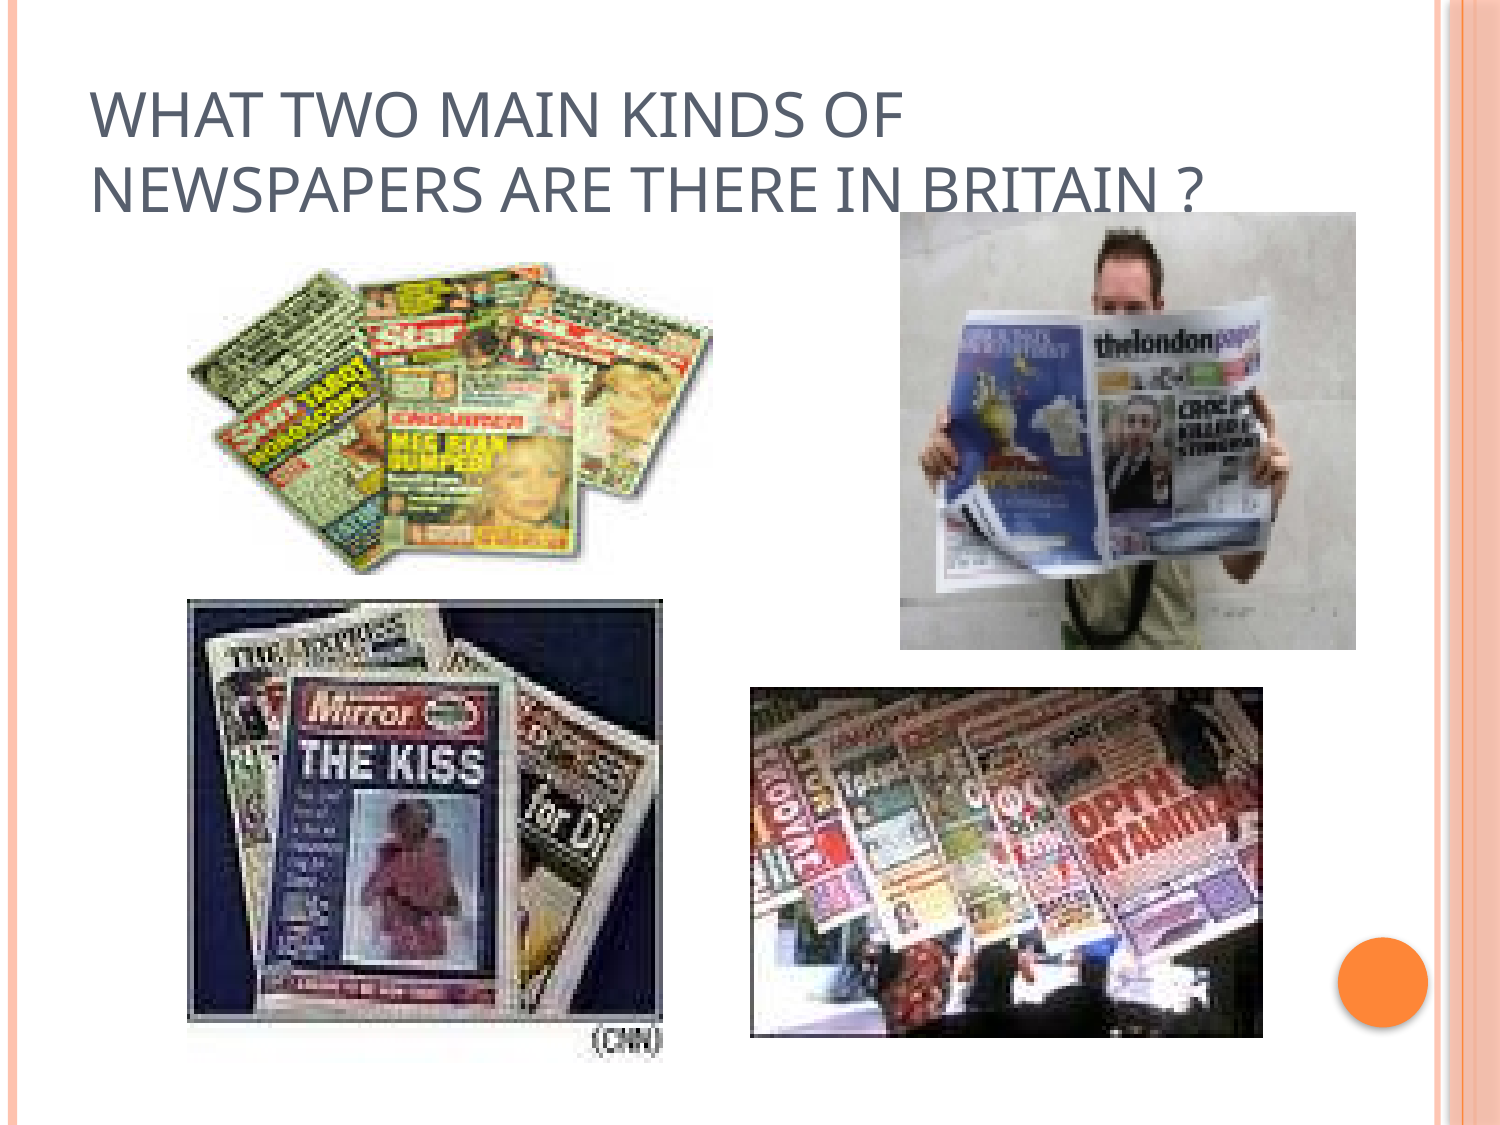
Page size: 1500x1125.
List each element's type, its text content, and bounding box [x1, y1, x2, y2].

title What two main kinds of newspapers are there in Britain ? [75, 45, 1300, 233]
picture [899, 211, 1357, 651]
picture [749, 686, 1263, 1039]
picture [186, 599, 663, 1063]
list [186, 261, 713, 576]
